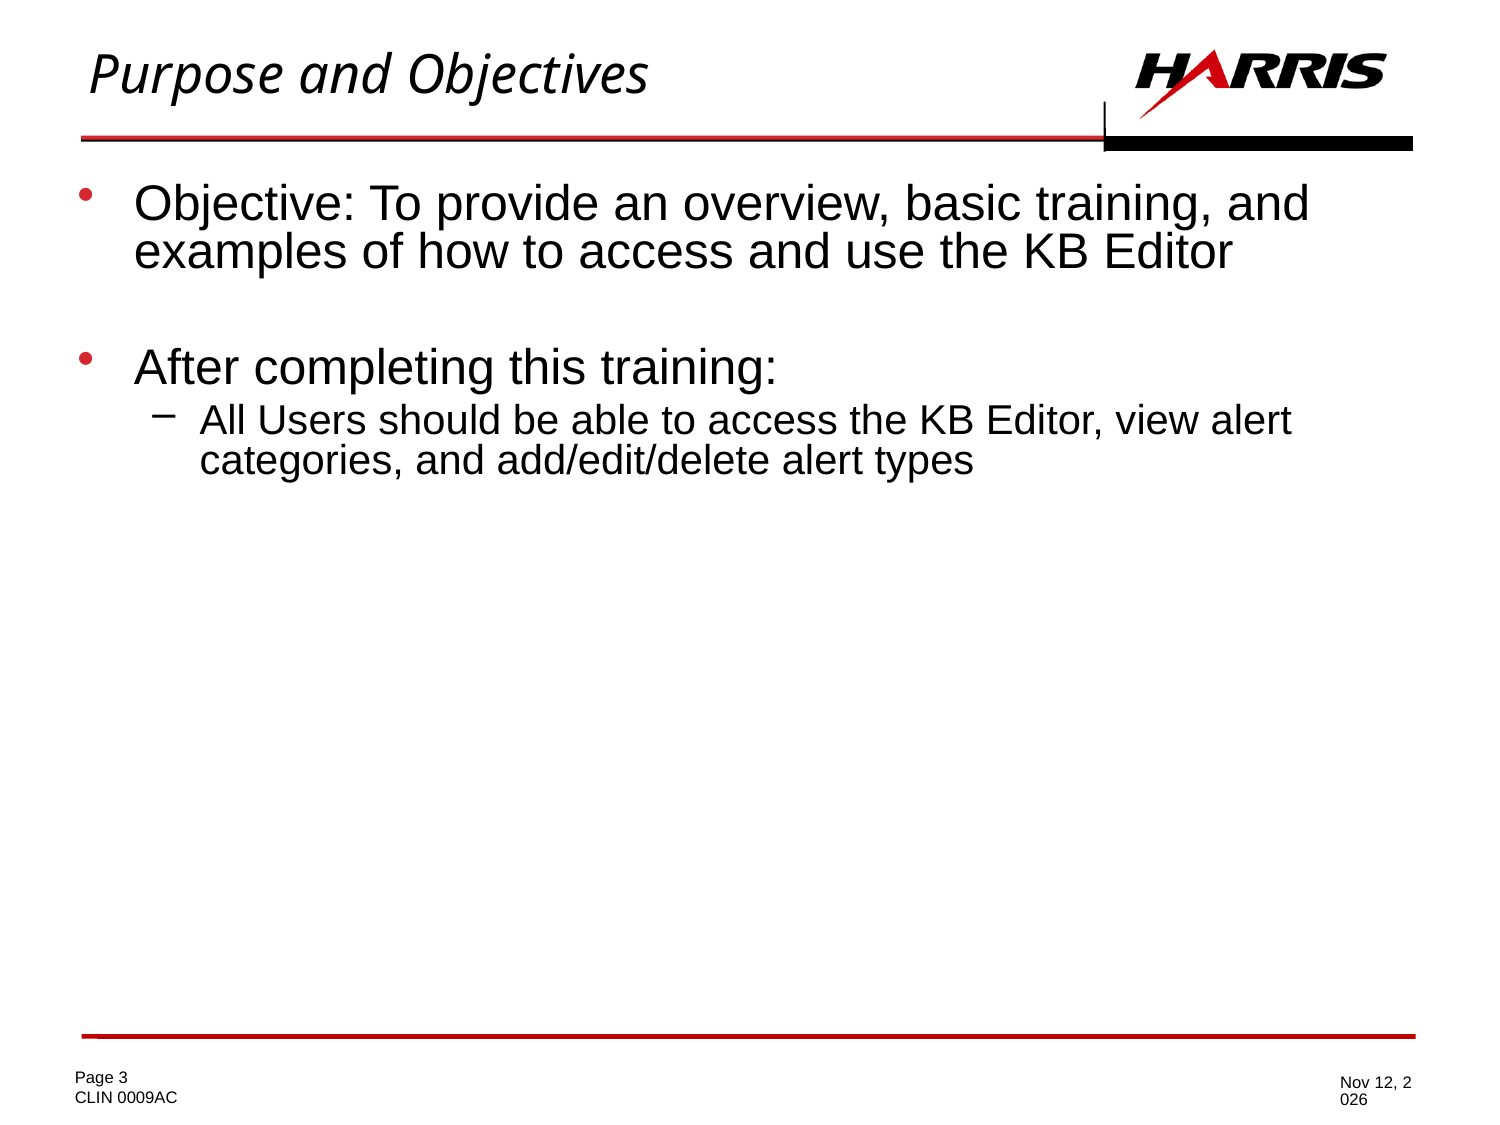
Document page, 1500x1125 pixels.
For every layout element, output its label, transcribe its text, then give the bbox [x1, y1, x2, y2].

slide_number 6-Oct-14 [1324, 1060, 1435, 1105]
picture [1135, 49, 1387, 119]
list Objective: To provide an overview, basic training, and examples of how to access and use the KB Editor After completing this training: All Users should be able to access the KB Editor, view alert categories, and add/edit/delete alert types [62, 174, 1432, 1020]
title Purpose and Objectives [73, 27, 962, 117]
